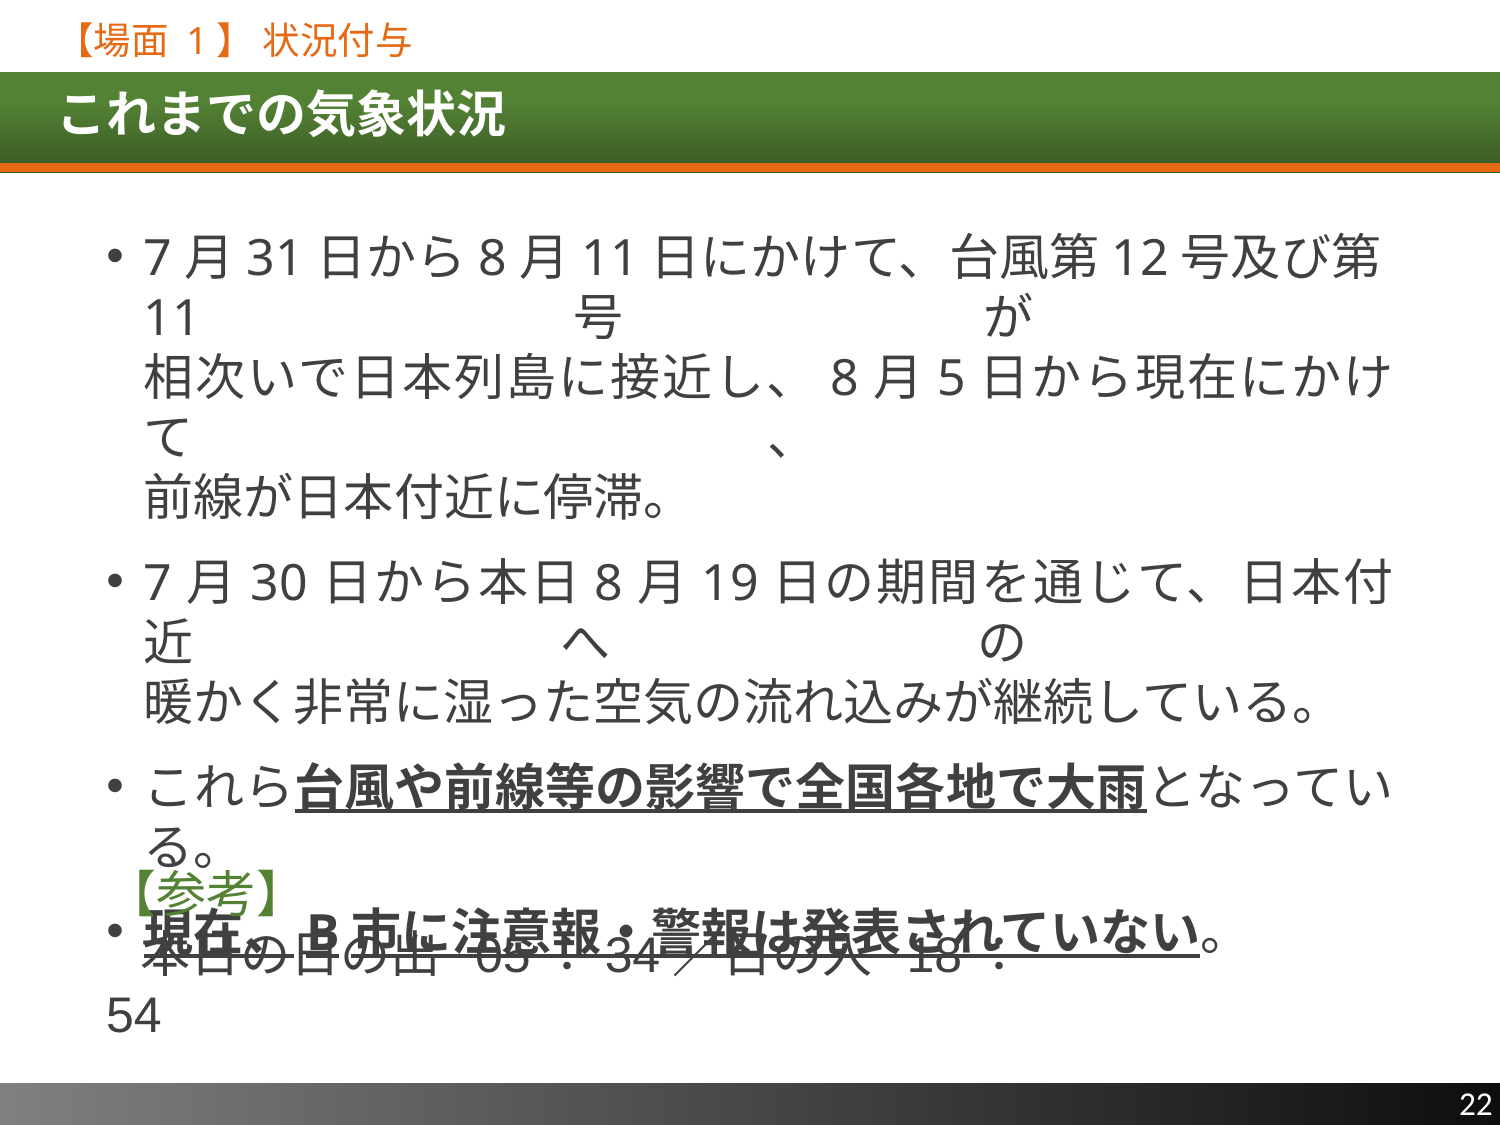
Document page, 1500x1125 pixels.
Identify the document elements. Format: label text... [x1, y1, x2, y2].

list 7月31日から8月11日にかけて、台風第12号及び第11号が 相次いで日本列島に接近し、8月5日から現在にかけて、 前線が日本付近に停滞。 7月30日から本日8月19日の期間を通じて、日本付近への 暖かく非常に湿った空気の流れ込みが継続している。 これら台風や前線等の影響で全国各地で大雨となっている。 現在、B市に注意報・警報は発表されていない。 [91, 218, 1409, 1046]
list 【場面 1】 状況付与 [41, 14, 1336, 60]
text_box 【参考】 本日の日の出 05：34／日の入 18：54 [91, 854, 1070, 1050]
slide_number 22 [1170, 1072, 1500, 1125]
title これまでの気象状況 [41, 60, 1336, 173]
